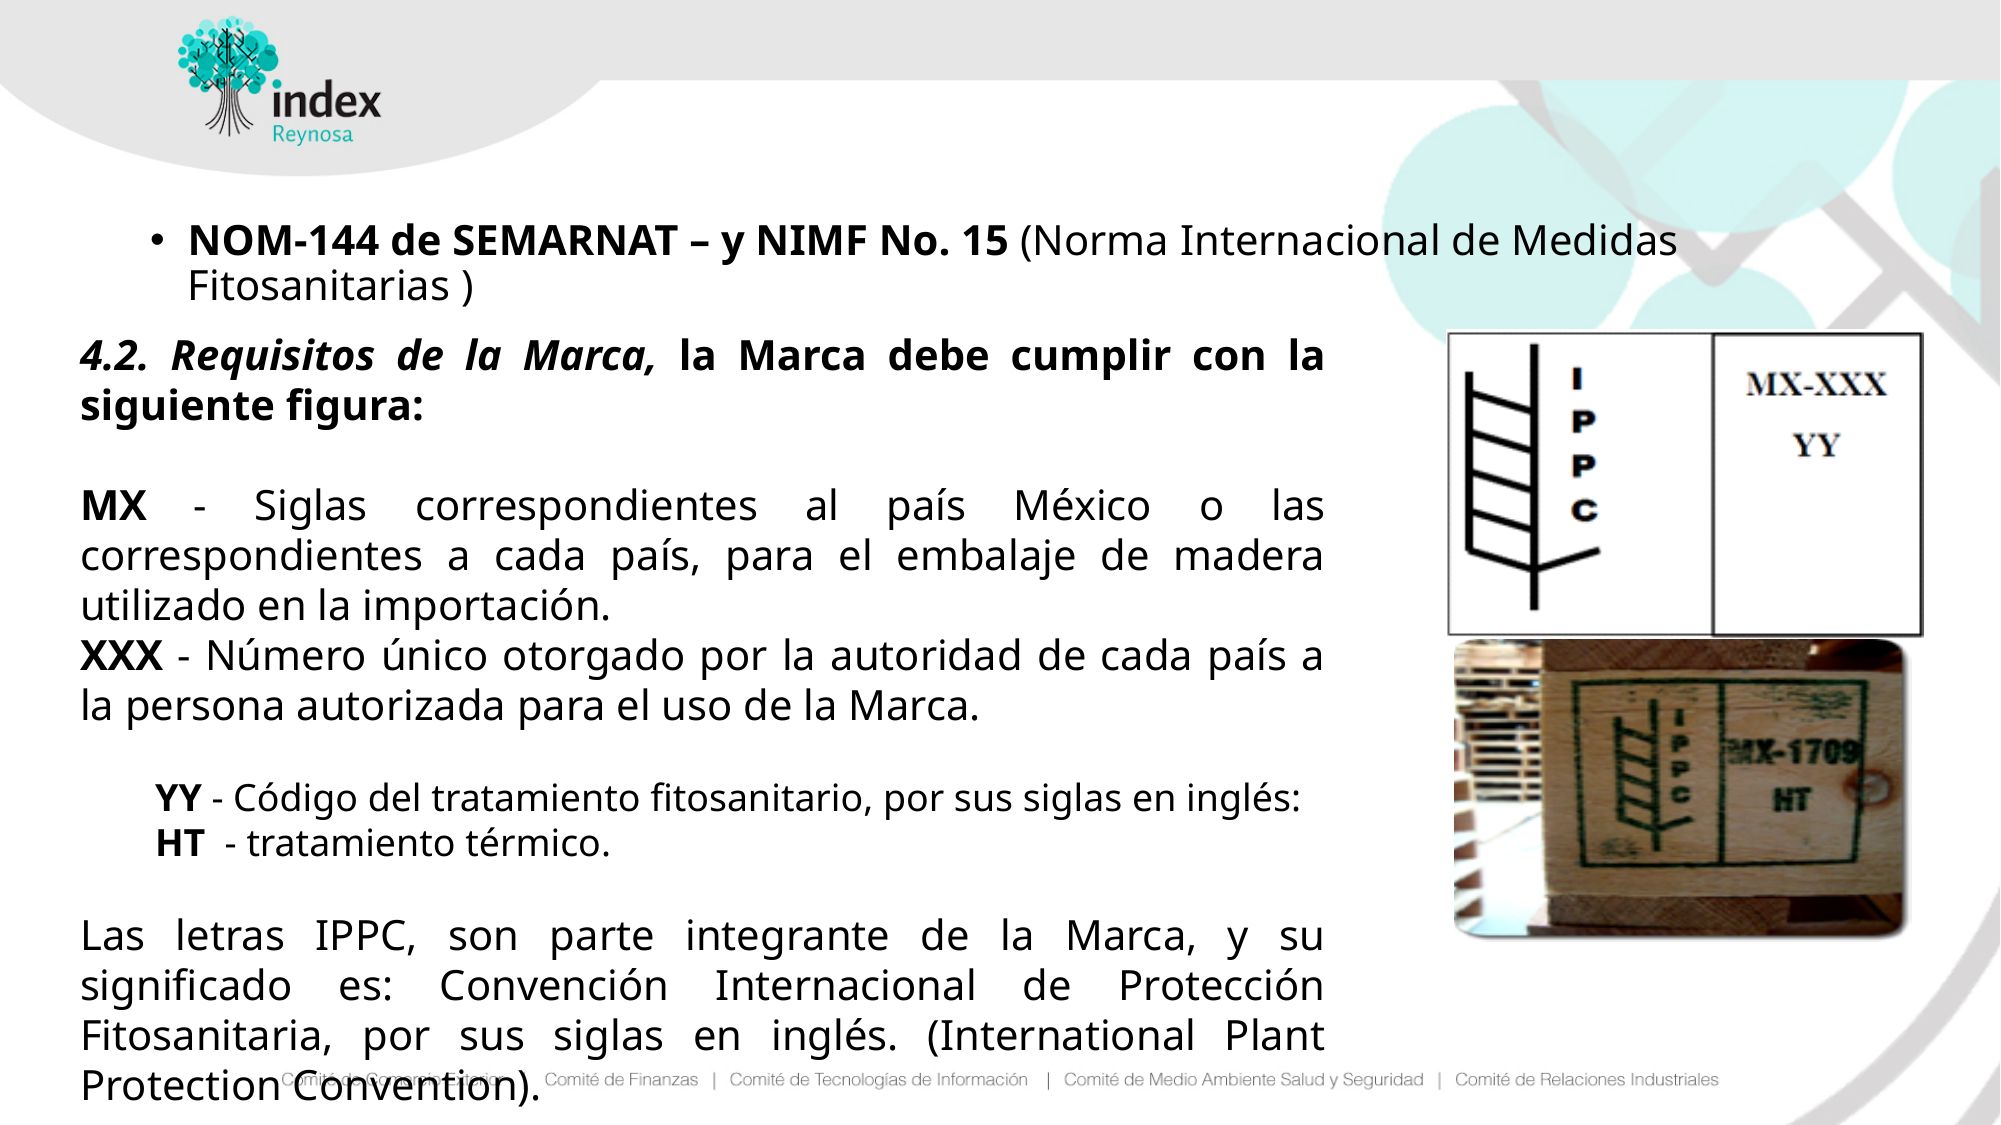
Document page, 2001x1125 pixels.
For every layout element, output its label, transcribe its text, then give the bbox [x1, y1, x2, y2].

text_box 4.2. Requisitos de la Marca, la Marca debe cumplir con la siguiente figura: MX - Siglas correspondientes al país México o las correspondientes a cada país, para el embalaje de madera utilizado en la importación. XXX - Número único otorgado por la autoridad de cada país a la persona autorizada para el uso de la Marca. YY - Código del tratamiento fitosanitario, por sus siglas en inglés: HT - tratamiento térmico. Las letras IPPC, son parte integrante de la Marca, y su significado es: Convención Internacional de Protección Fitosanitaria, por sus siglas en inglés. (International Plant Protection Convention). [64, 220, 1341, 925]
picture [0, 0, 2000, 1125]
text_box NOM-144 de SEMARNAT – y NIMF No. 15 (Norma Internacional de Medidas Fitosanitarias ) [135, 211, 1863, 916]
